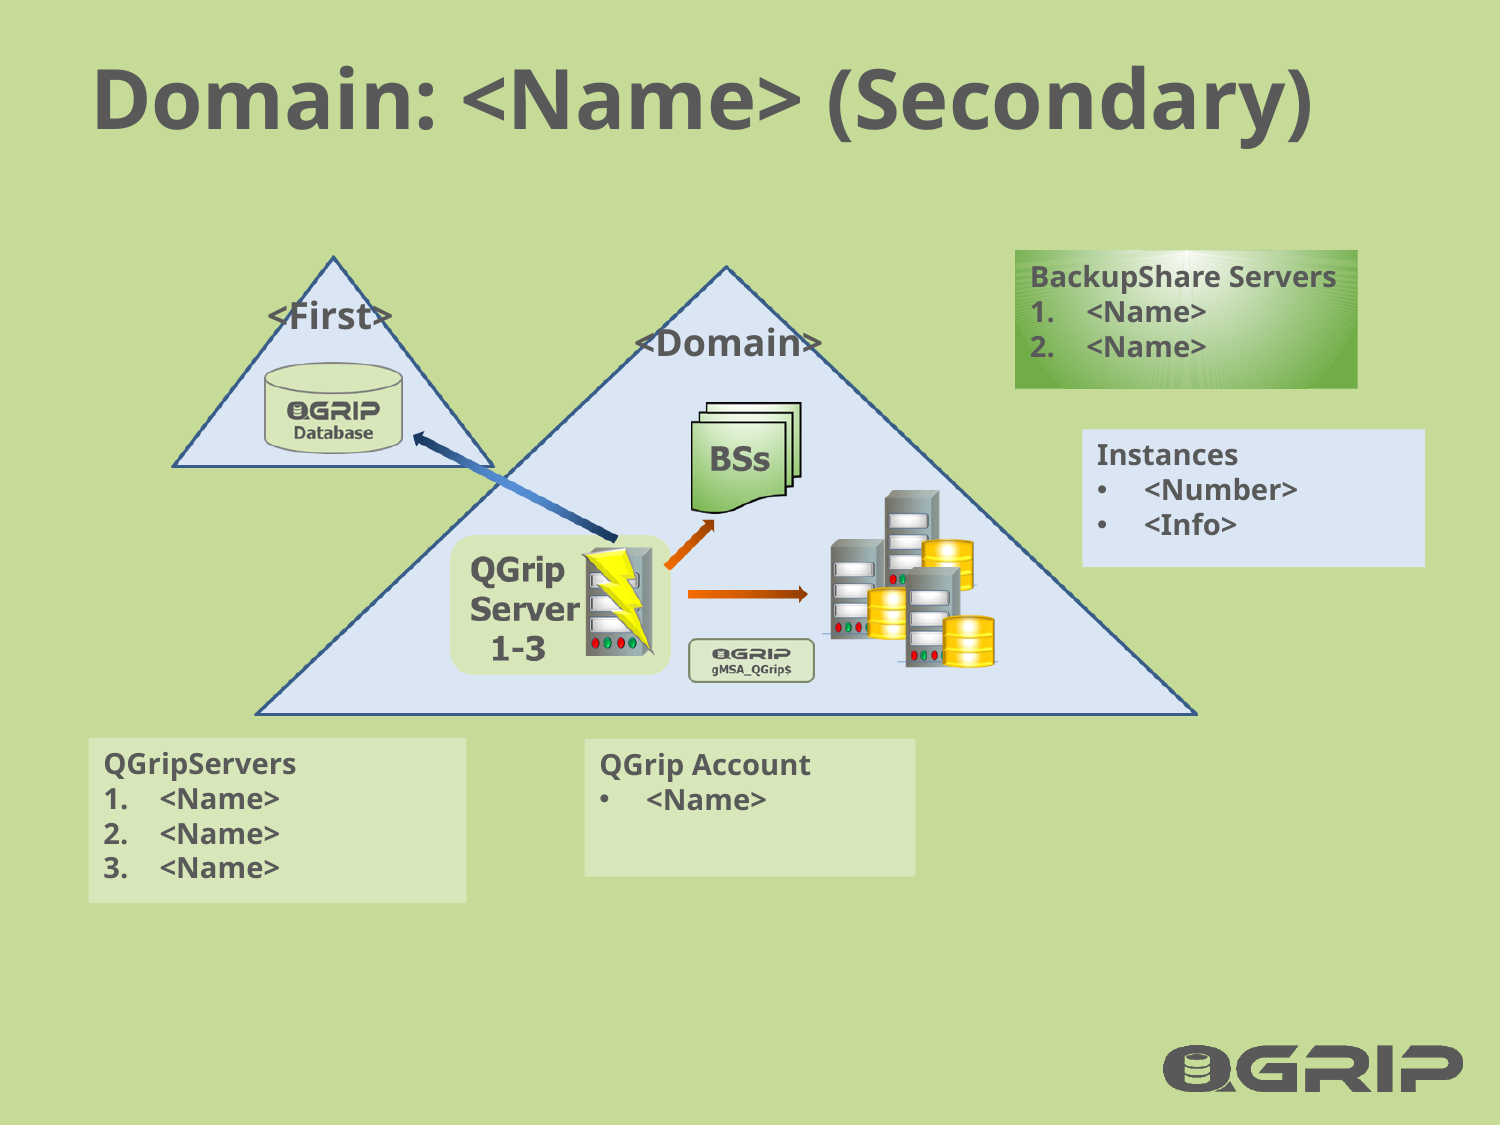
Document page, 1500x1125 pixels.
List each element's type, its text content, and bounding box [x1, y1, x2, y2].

text_box Instances <Number> <Info> [1202, 427, 1427, 569]
text_box BackupShare Servers <Name> <Name> [1015, 249, 1360, 391]
text_box QGrip Account <Name> [583, 737, 917, 879]
picture [1163, 1045, 1463, 1092]
text_box QGripServers <Name> <Name> <Name> [86, 736, 469, 905]
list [170, 255, 1198, 717]
title Domain: <Name> (Secondary) [75, 26, 1425, 165]
